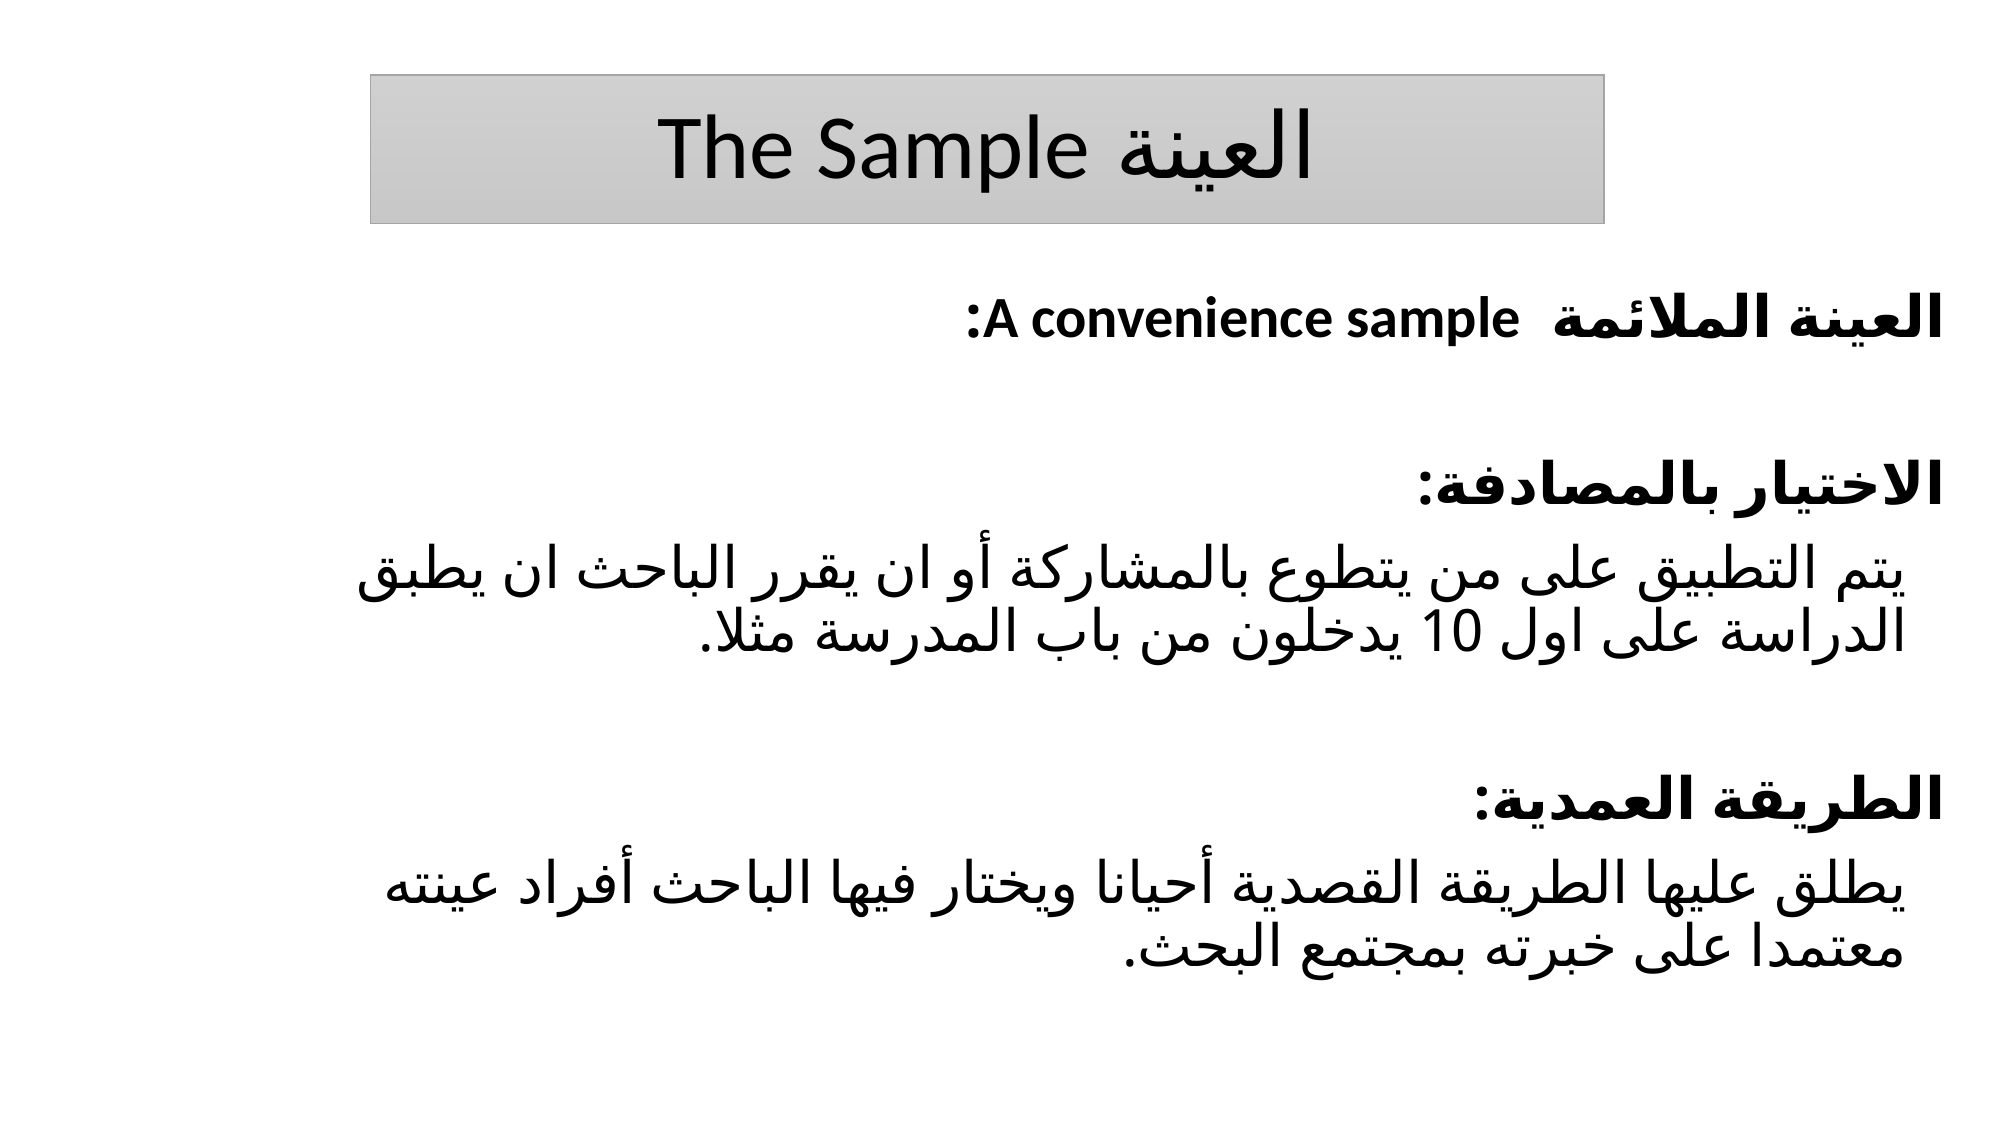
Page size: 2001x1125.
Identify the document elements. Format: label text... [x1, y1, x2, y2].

title العينة The Sample [370, 74, 1605, 224]
list العينة الملائمة A convenience sample: الاختيار بالمصادفة: يتم التطبيق على من يتطوع بالمشاركة أو ان يقرر الباحث ان يطبق الدراسة على اول 10 يدخلون من باب المدرسة مثلا. الطريقة العمدية: يطلق عليها الطريقة القصدية أحيانا ويختار فيها الباحث أفراد عينته معتمدا على خبرته بمجتمع البحث. [324, 279, 1961, 1079]
